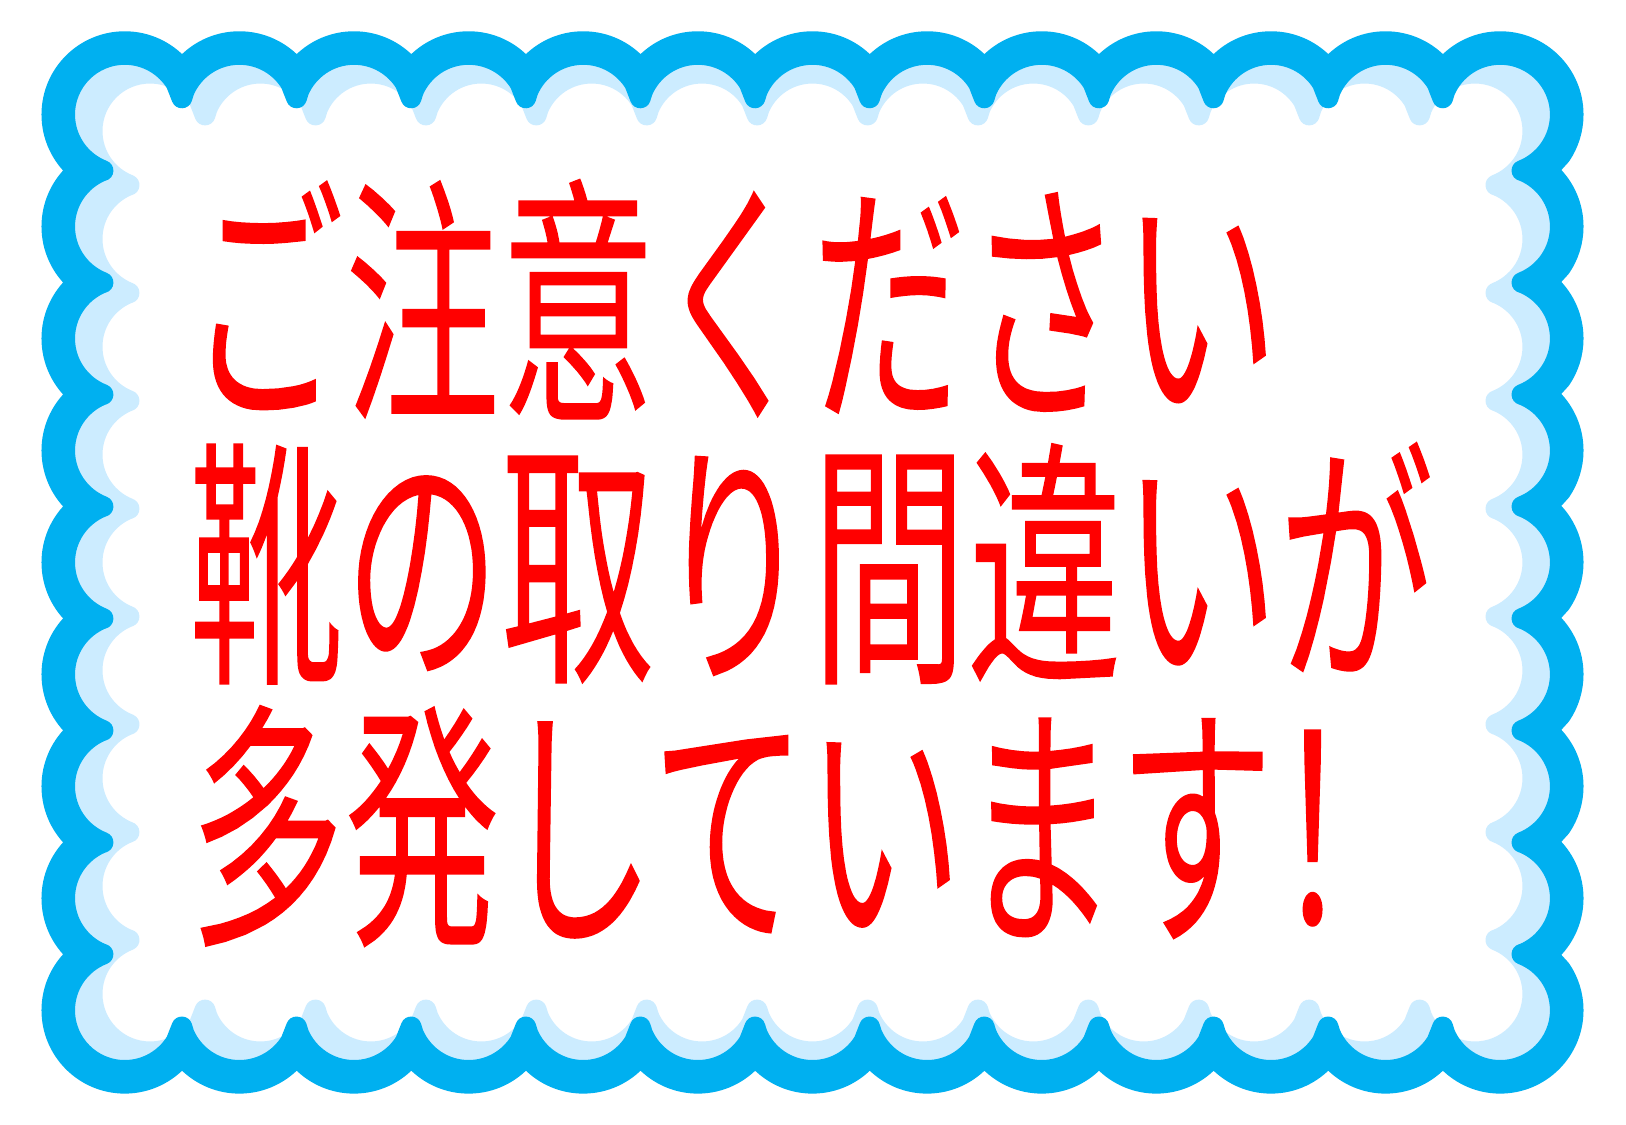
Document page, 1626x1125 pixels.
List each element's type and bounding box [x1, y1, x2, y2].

text_box [1339, 59, 1437, 118]
text_box [1456, 59, 1548, 1066]
text_box [301, 1007, 404, 1067]
text_box [187, 1007, 286, 1066]
text_box [414, 58, 520, 118]
text_box [1221, 1007, 1323, 1067]
text_box [301, 58, 404, 118]
text_box [49, 39, 1576, 1086]
text_box [1103, 58, 1210, 118]
text_box [77, 59, 169, 1066]
text_box [1103, 1007, 1210, 1067]
text_box [1221, 58, 1323, 118]
text_box [527, 58, 1098, 118]
text_box [414, 1007, 520, 1067]
text_box [527, 1007, 1098, 1067]
text_box [1339, 1007, 1437, 1066]
text_box [187, 59, 286, 118]
